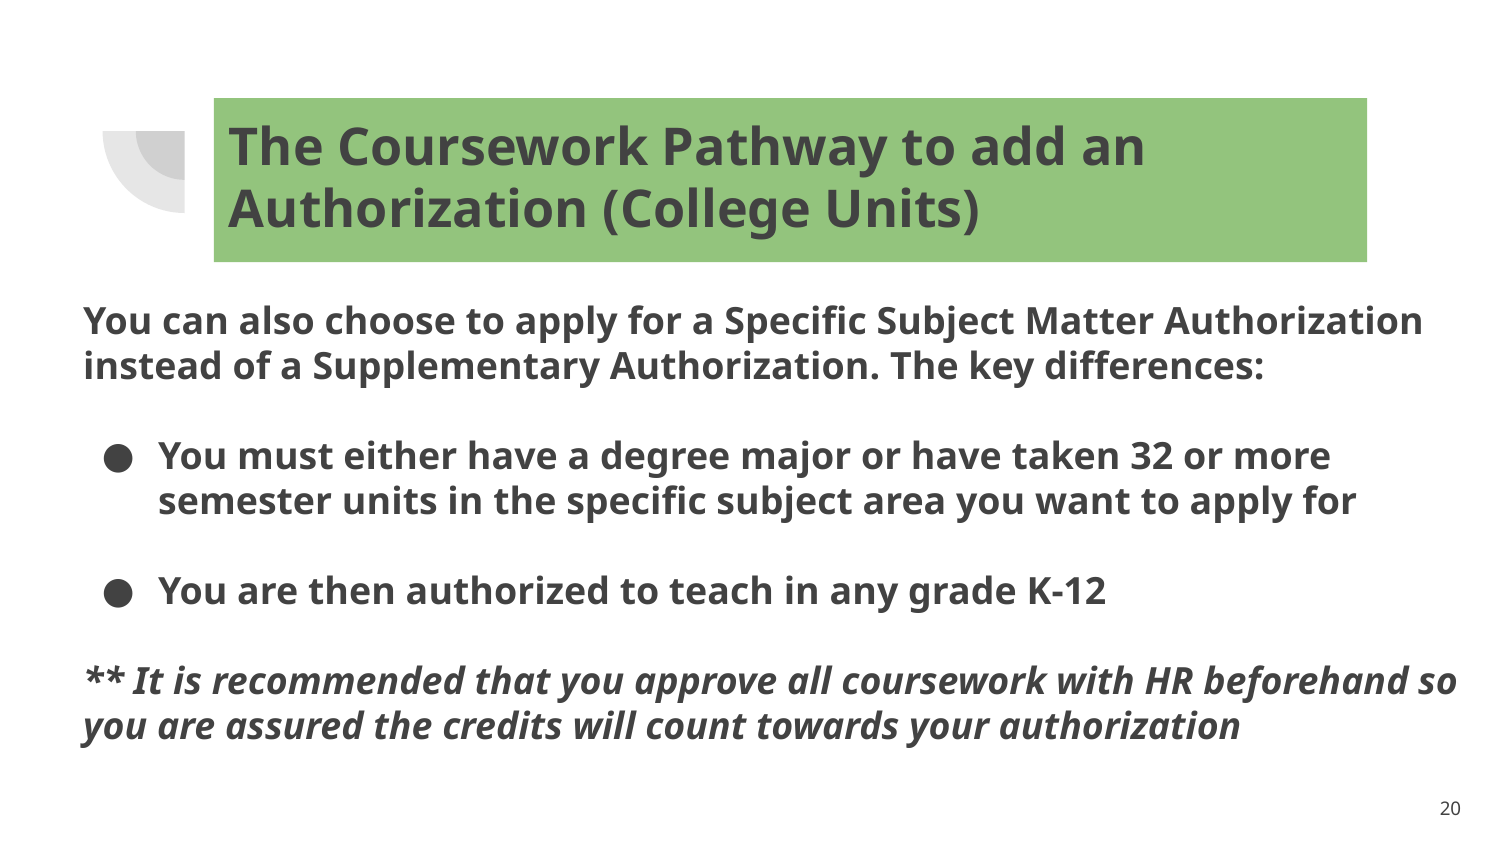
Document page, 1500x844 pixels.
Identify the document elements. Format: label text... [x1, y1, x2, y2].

text_box You can also choose to apply for a Specific Subject Matter Authorization instead of a Supplementary Authorization. The key differences: You must either have a degree major or have taken 32 or more semester units in the specific subject area you want to apply for You are then authorized to teach in any grade K-12 ** It is recommended that you approve all coursework with HR beforehand so you are assured the credits will count towards your authorization [68, 281, 1477, 786]
title The Coursework Pathway to add an Authorization (College Units) [213, 98, 1368, 263]
slide_number ‹#› [1386, 786, 1477, 842]
